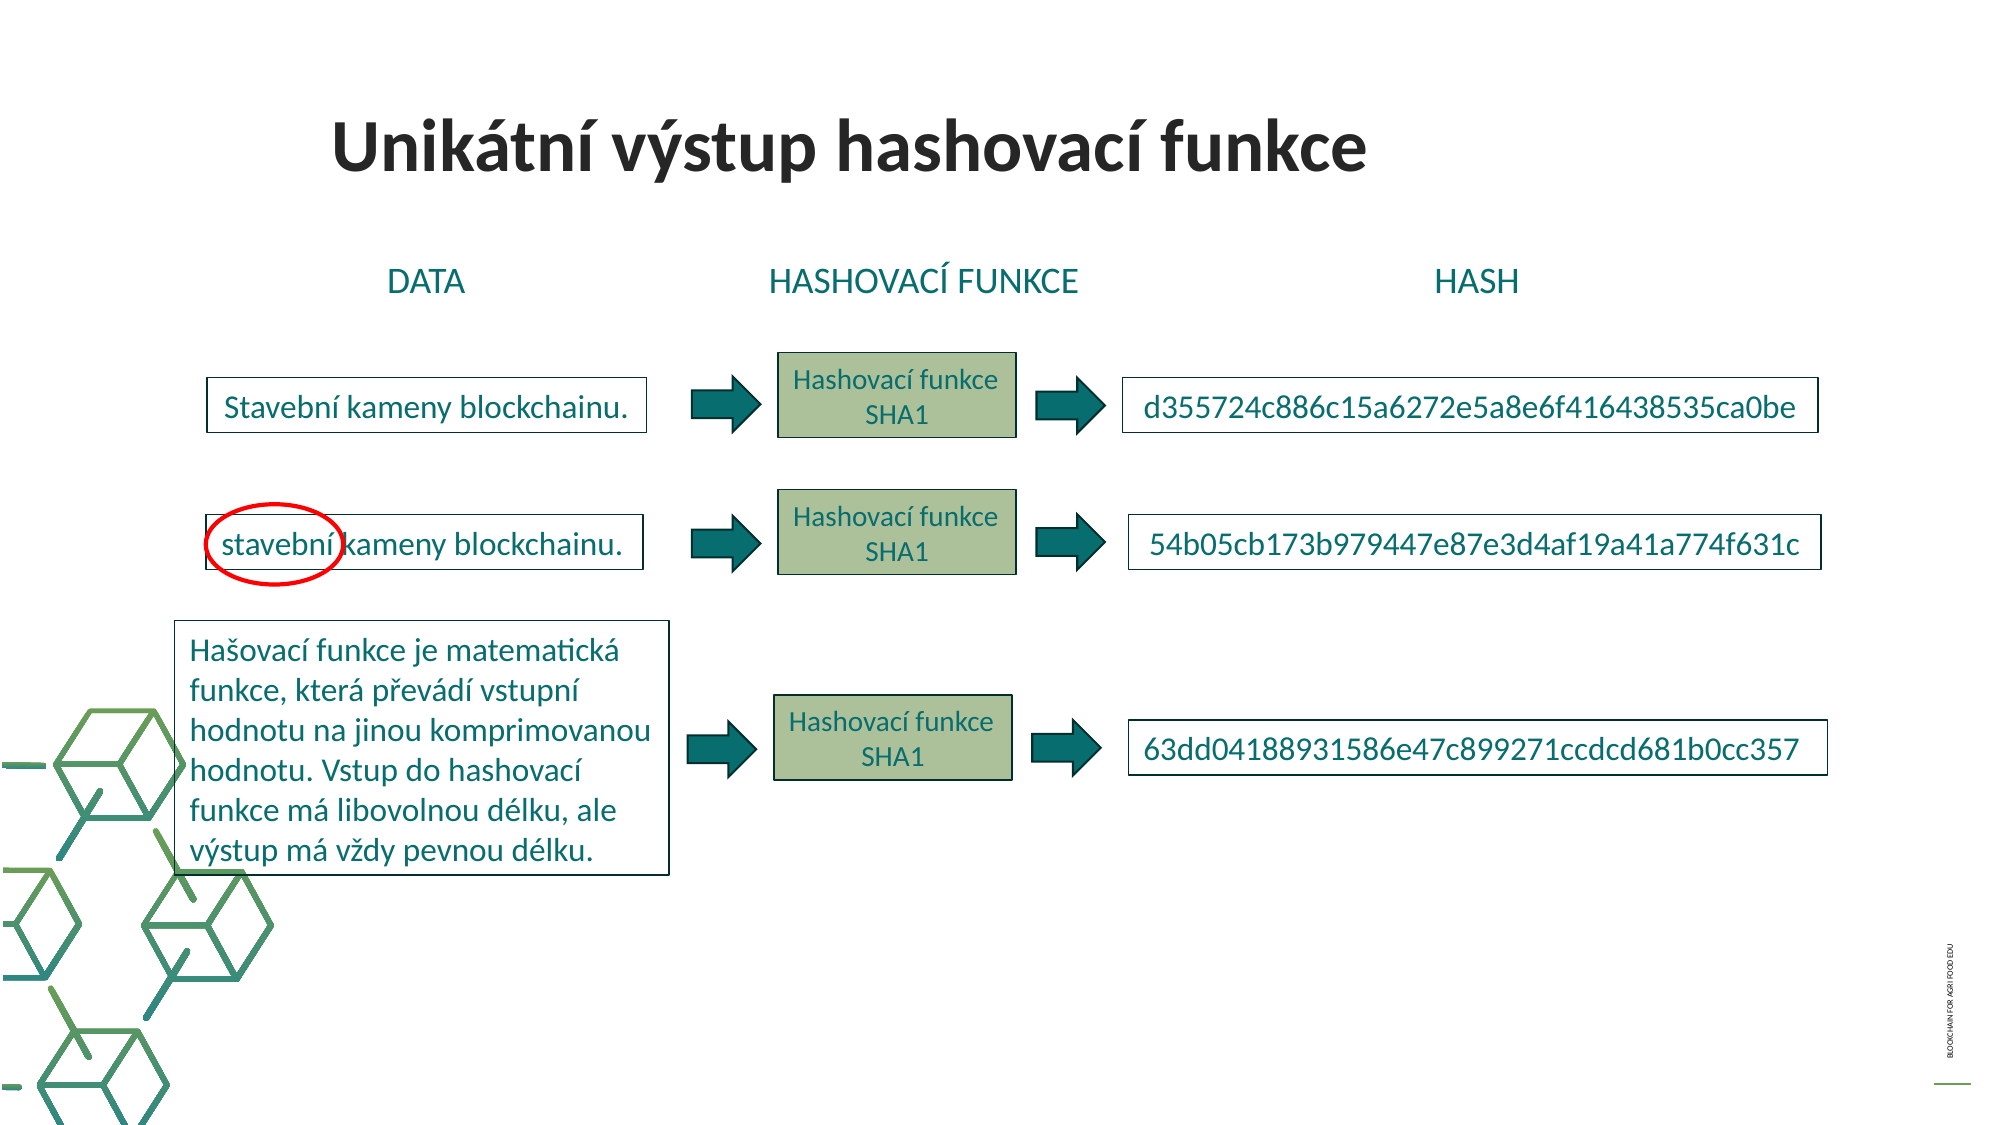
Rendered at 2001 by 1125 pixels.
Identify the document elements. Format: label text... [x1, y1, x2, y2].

text_box 63dd04188931586e47c899271ccdcd681b0cc357 [1128, 720, 1828, 775]
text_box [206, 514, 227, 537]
text_box [1036, 377, 1105, 434]
text_box [205, 504, 344, 585]
text_box [687, 721, 757, 778]
text_box 54b05cb173b979447e87e3d4af19a41a774f631c [1128, 514, 1822, 570]
text_box DATA [372, 248, 482, 309]
text_box [691, 515, 761, 572]
text_box [1032, 720, 1101, 776]
text_box stavební kameny blockchainu. [322, 514, 643, 570]
text_box d355724c886c15a6272e5a8e6f416438535ca0be [1122, 377, 1818, 433]
text_box Hashovací funkce SHA1 [778, 489, 1017, 575]
text_box [1036, 514, 1105, 570]
text_box Hashovací funkce SHA1 [778, 352, 1017, 438]
list Unikátní výstup hashovací funkce [316, 99, 1869, 267]
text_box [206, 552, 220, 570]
text_box Hašovací funkce je matematická funkce, která převádí vstupní hodnotu na jinou komprimovanou hodnotu. Vstup do hashovací funkce má libovolnou délku, ale výstup má vždy pevnou délku. [174, 620, 670, 876]
text_box Stavební kameny blockchainu. [206, 377, 647, 433]
text_box HASHOVACÍ FUNKCE [753, 249, 1105, 309]
text_box HASH [1419, 248, 1537, 309]
text_box Hashovací funkce SHA1 [773, 695, 1012, 781]
text_box [691, 376, 761, 432]
